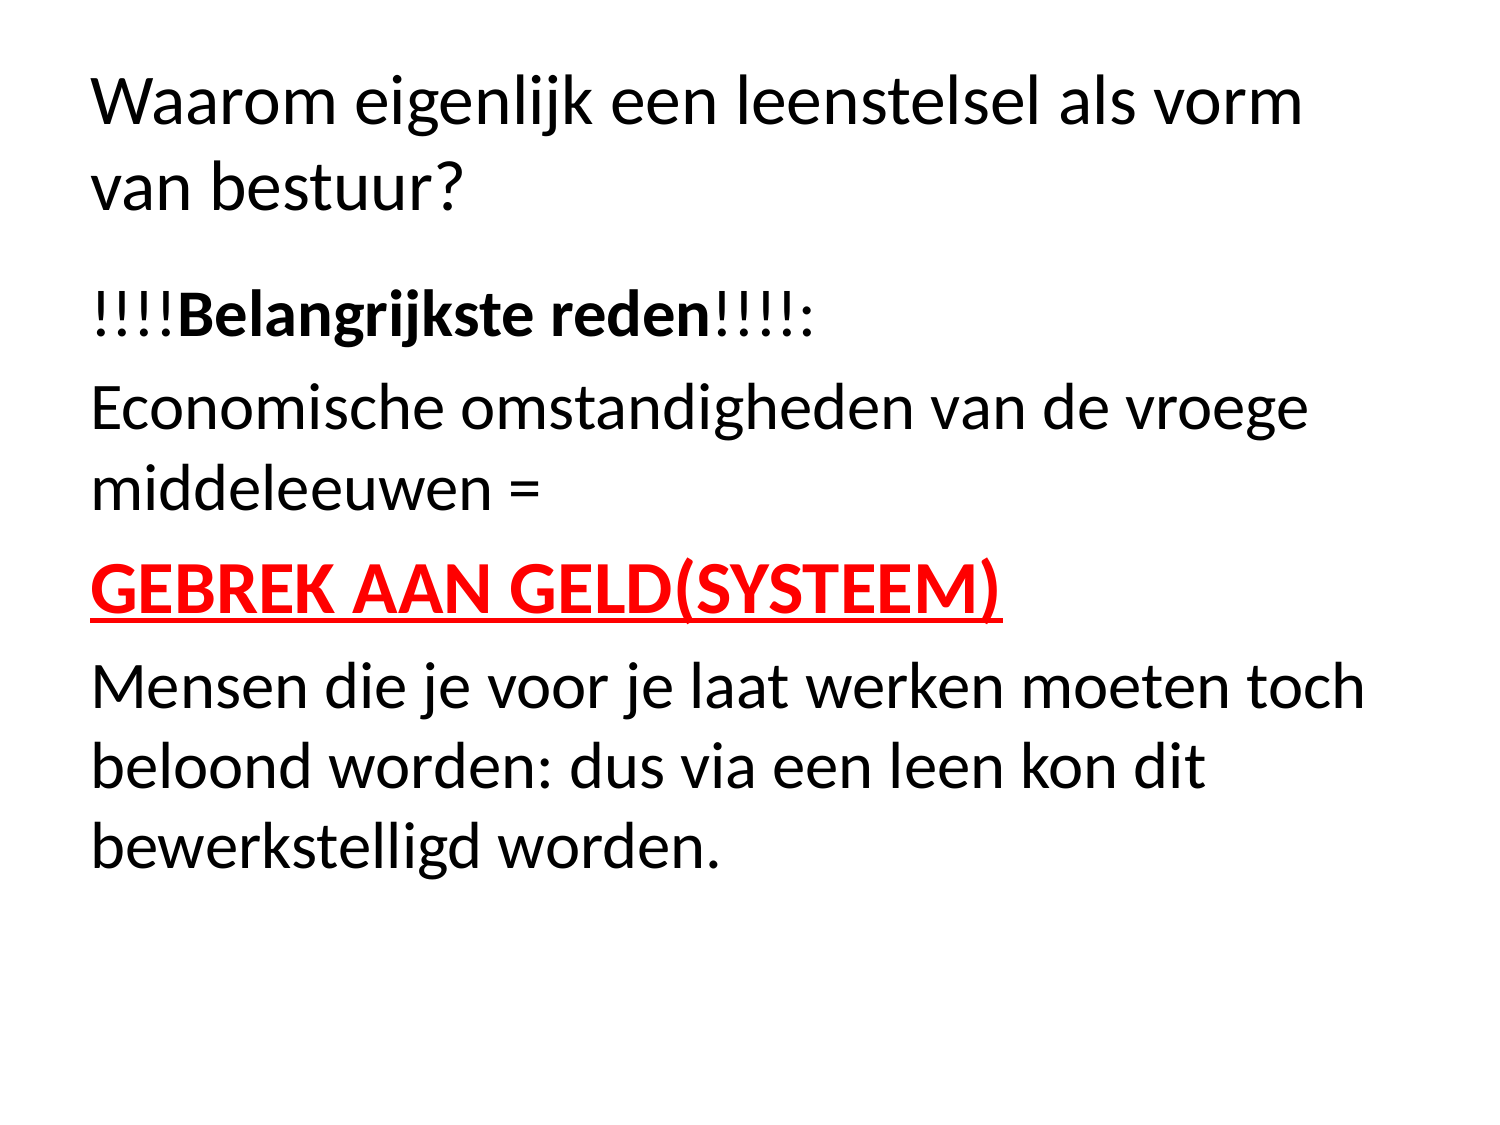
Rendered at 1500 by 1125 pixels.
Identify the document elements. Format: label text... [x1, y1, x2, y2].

title Waarom eigenlijk een leenstelsel als vorm van bestuur? [75, 45, 1425, 233]
list !!!!Belangrijkste reden!!!!: Economische omstandigheden van de vroege middeleeuwen = GEBREK AAN GELD(SYSTEEM) Mensen die je voor je laat werken moeten toch beloond worden: dus via een leen kon dit bewerkstelligd worden. [75, 262, 1425, 1005]
